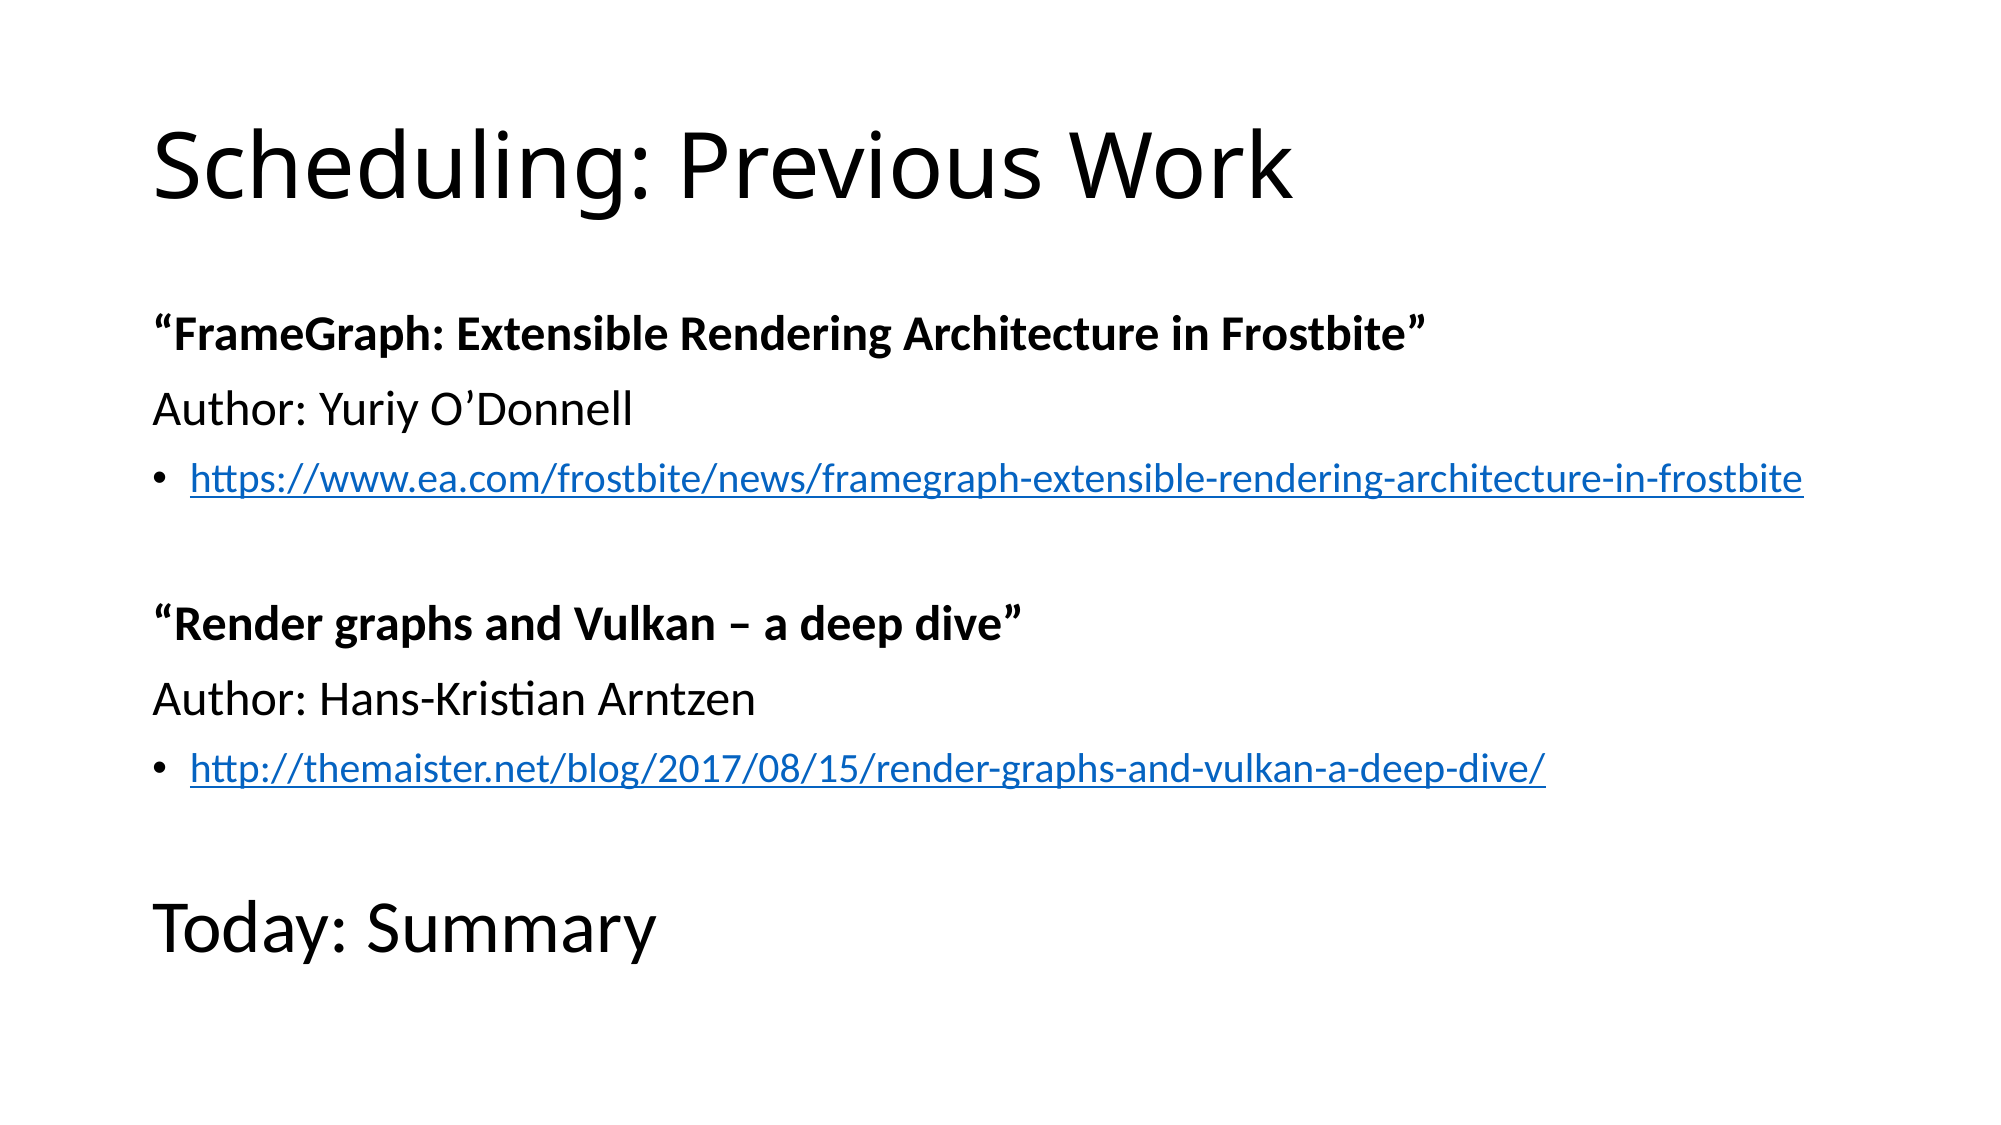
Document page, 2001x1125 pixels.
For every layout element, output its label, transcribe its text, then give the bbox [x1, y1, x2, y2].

title Scheduling: Previous Work [137, 59, 1863, 278]
list “FrameGraph: Extensible Rendering Architecture in Frostbite” Author: Yuriy O’Donnell https://www.ea.com/frostbite/news/framegraph-extensible-rendering-architecture-in-frostbite “Render graphs and Vulkan – a deep dive” Author: Hans-Kristian Arntzen http://themaister.net/blog/2017/08/15/render-graphs-and-vulkan-a-deep-dive/ Today: Summary [137, 299, 1863, 1014]
